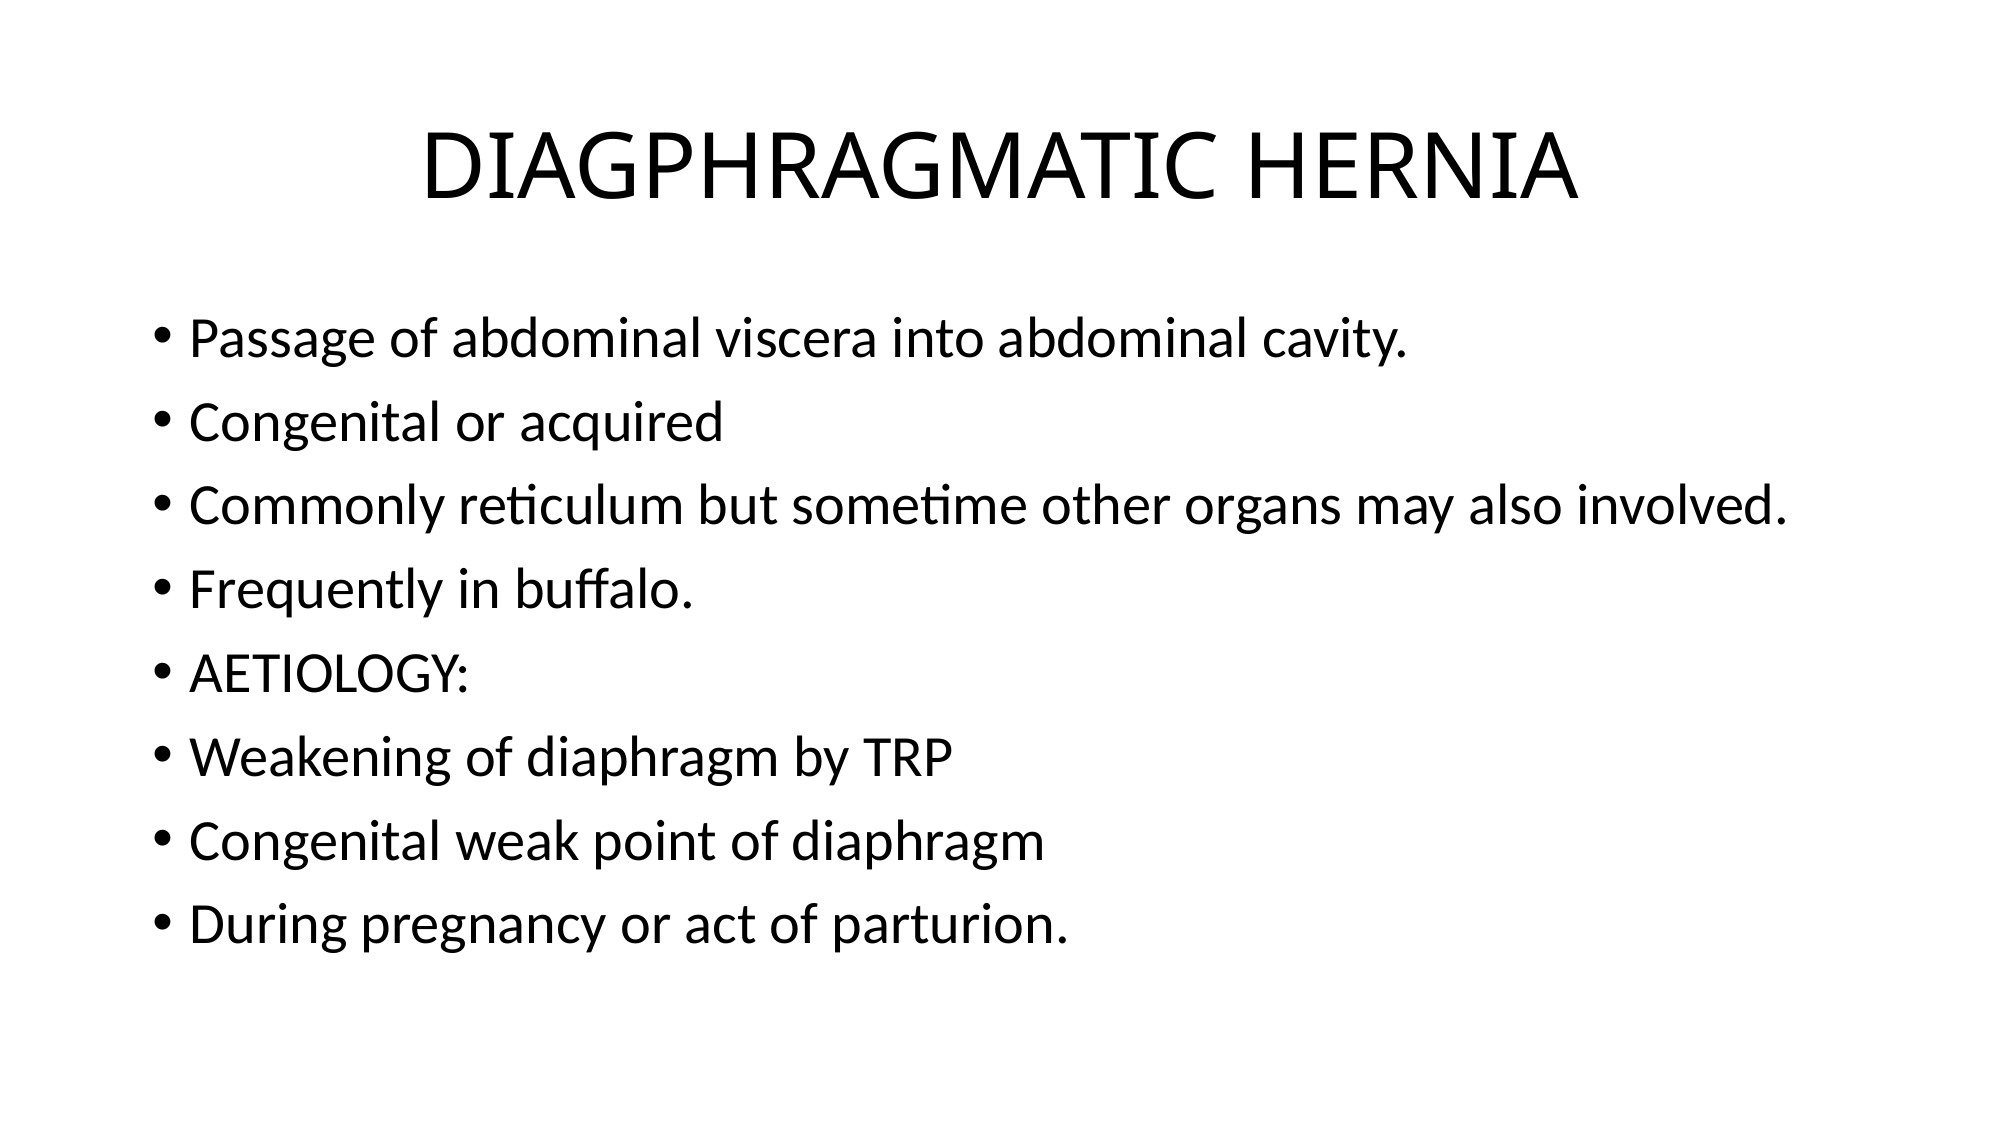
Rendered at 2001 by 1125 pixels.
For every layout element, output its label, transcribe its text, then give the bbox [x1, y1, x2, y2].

list Passage of abdominal viscera into abdominal cavity. Congenital or acquired Commonly reticulum but sometime other organs may also involved. Frequently in buffalo. AETIOLOGY: Weakening of diaphragm by TRP Congenital weak point of diaphragm During pregnancy or act of parturion. [137, 299, 1863, 1014]
title DIAGPHRAGMATIC HERNIA [137, 59, 1863, 278]
